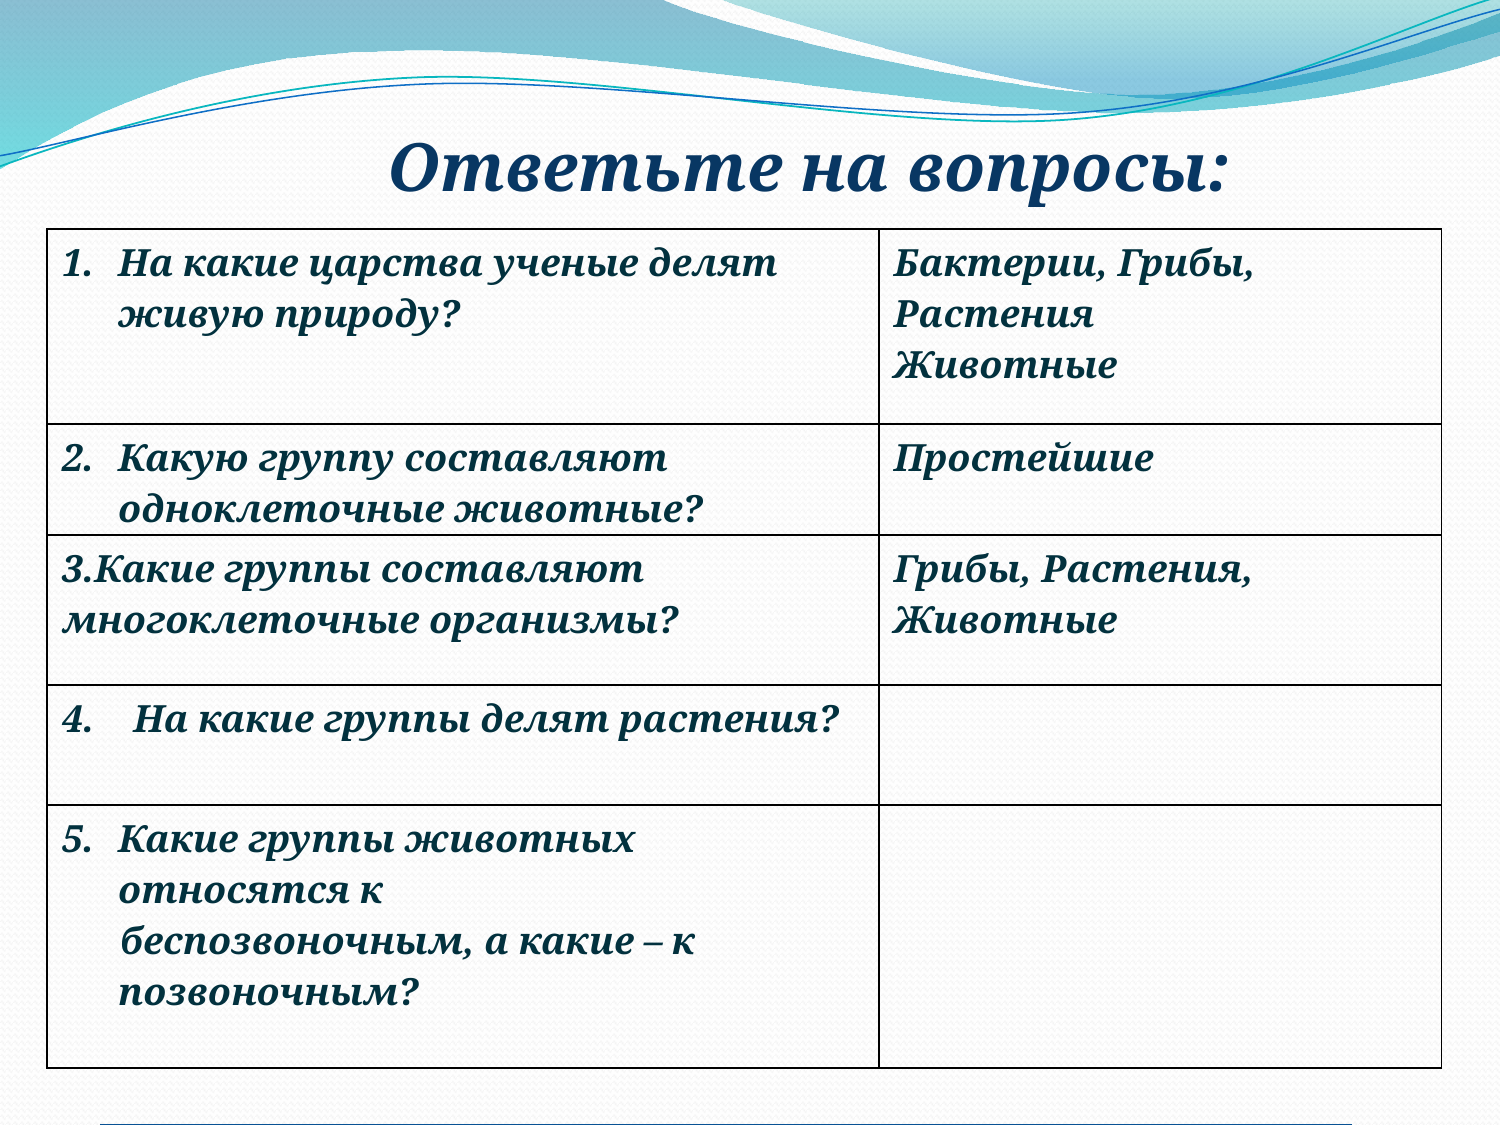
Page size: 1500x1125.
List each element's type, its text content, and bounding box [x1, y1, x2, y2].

table_cell 4. На какие группы делят растения? [48, 686, 878, 804]
table_cell [880, 686, 1441, 804]
table_header Бактерии, Грибы, Растения Животные [880, 230, 1441, 423]
table_cell Грибы, Растения, Животные [880, 536, 1441, 684]
table_header На какие царства ученые делят живую природу? [48, 230, 878, 423]
table_cell 3.Какие группы составляют многоклеточные организмы? [48, 536, 878, 684]
table_cell Какие группы животных относятся к беспозвоночным, а какие – к позвоночным? [48, 806, 878, 1067]
text_box Ответьте на вопросы: [372, 117, 1247, 212]
table_cell [880, 806, 1441, 1067]
table_cell Простейшие [880, 425, 1441, 534]
table_cell Какую группу составляют одноклеточные животные? [48, 425, 878, 534]
